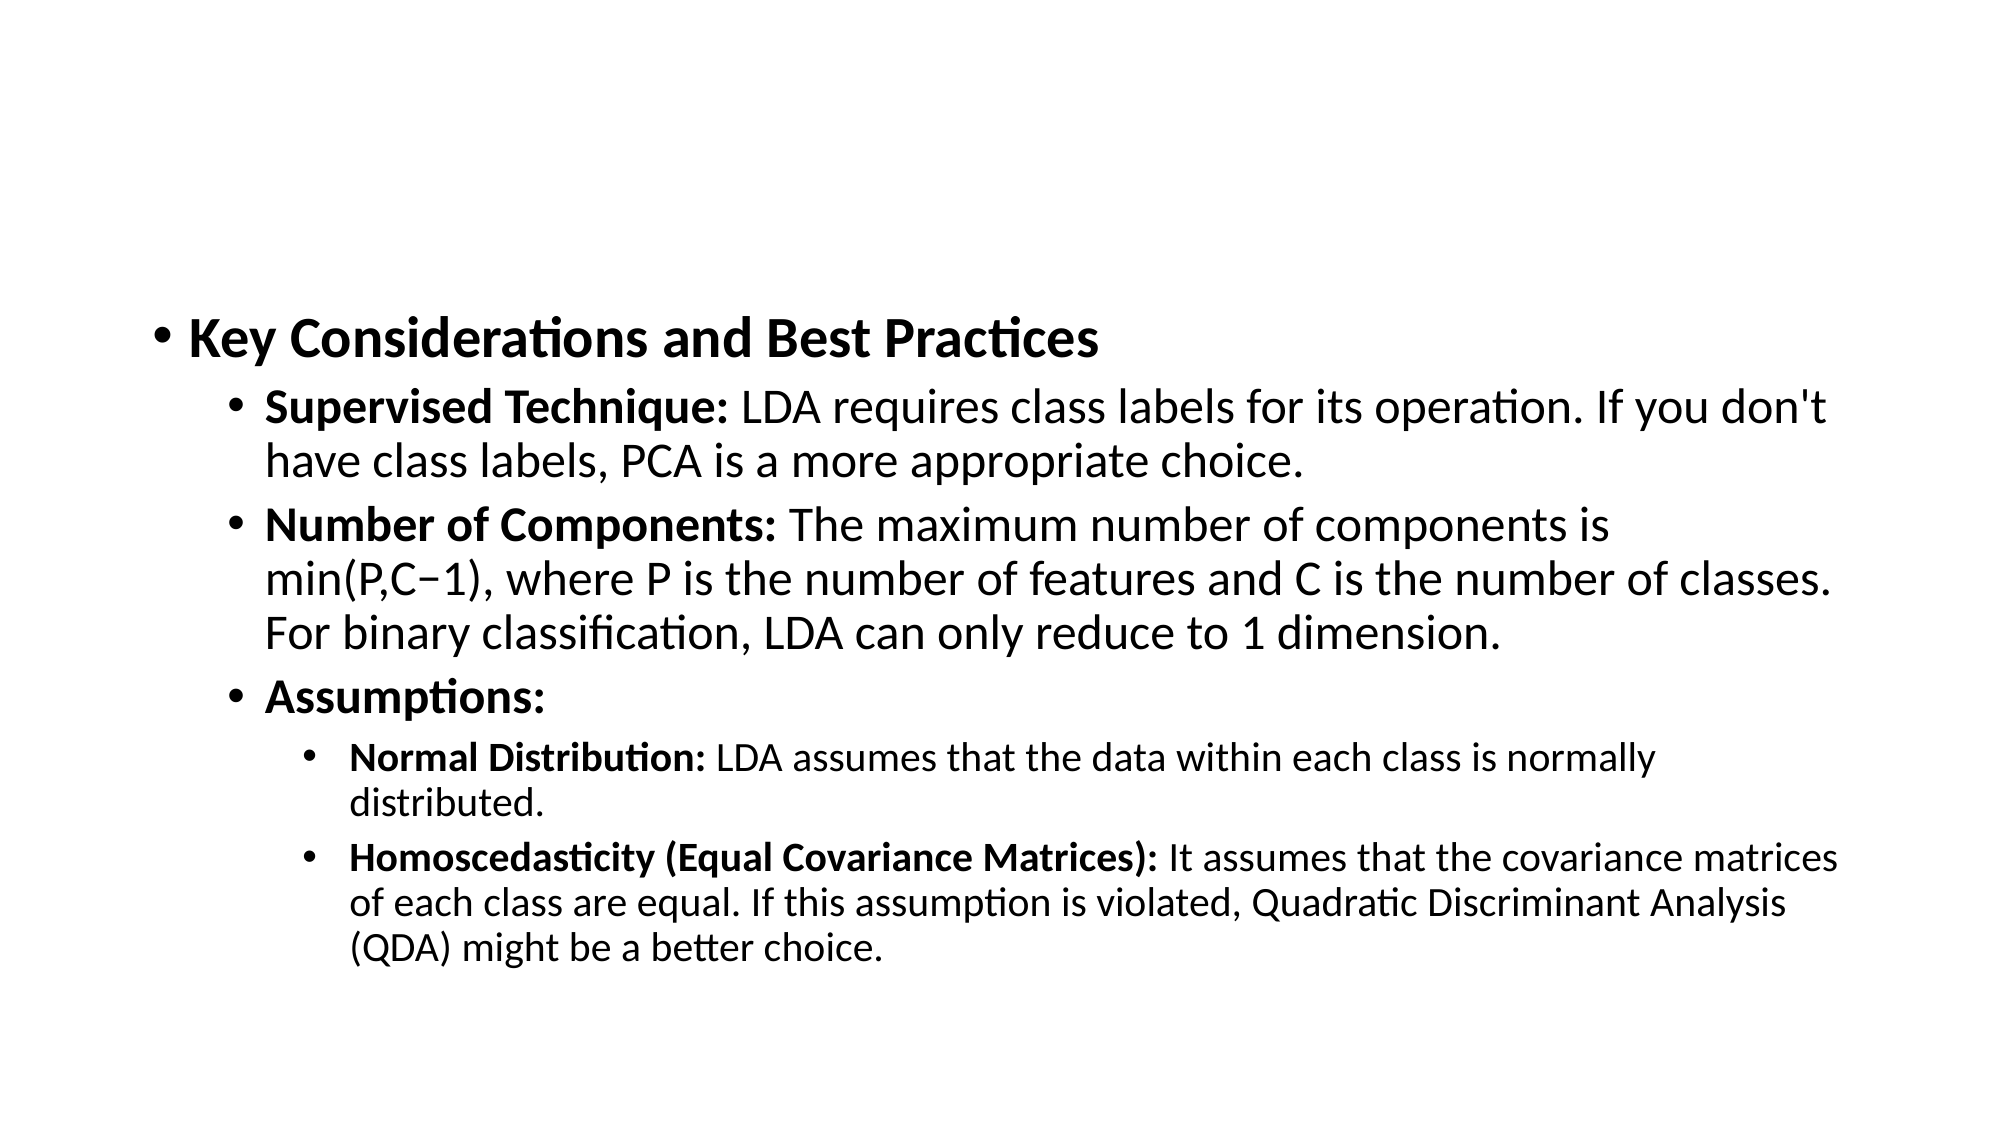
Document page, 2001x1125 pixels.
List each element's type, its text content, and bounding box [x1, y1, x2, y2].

list Key Considerations and Best Practices Supervised Technique: LDA requires class labels for its operation. If you don't have class labels, PCA is a more appropriate choice. Number of Components: The maximum number of components is min(P,C−1), where P is the number of features and C is the number of classes. For binary classification, LDA can only reduce to 1 dimension. Assumptions: Normal Distribution: LDA assumes that the data within each class is normally distributed. Homoscedasticity (Equal Covariance Matrices): It assumes that the covariance matrices of each class are equal. If this assumption is violated, Quadratic Discriminant Analysis (QDA) might be a better choice. [137, 299, 1863, 1014]
